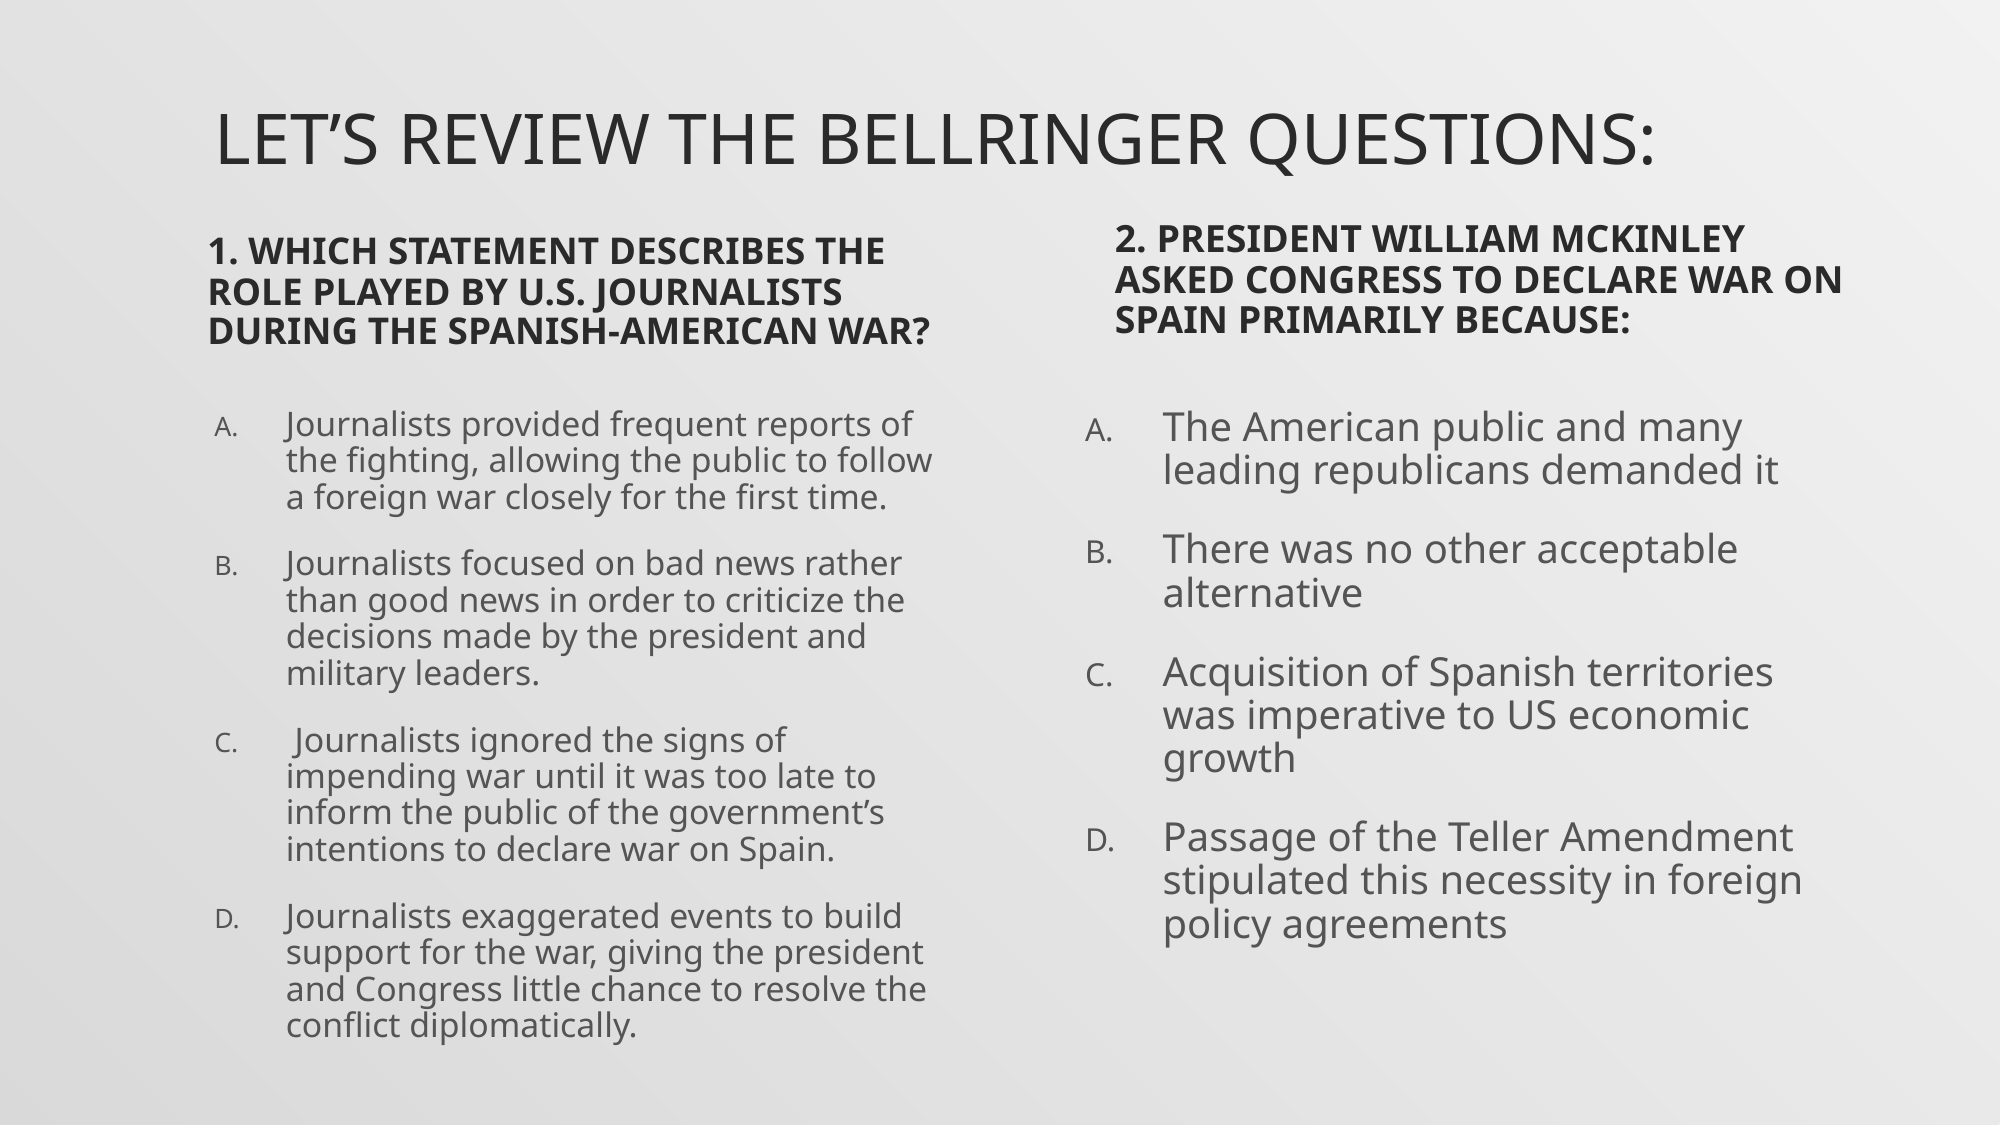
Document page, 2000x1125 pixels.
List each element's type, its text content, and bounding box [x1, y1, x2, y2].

title Let’s Review the BELLRINGER QUESTIONS: [199, 45, 1800, 188]
list 1. Which statement describes the role played by U.S. journalists during the Spanish-American war? [192, 212, 970, 374]
list 2. President William McKinley asked congress to declare war on Spain primarily because: [1099, 212, 1873, 350]
list Journalists provided frequent reports of the fighting, allowing the public to follow a foreign war closely for the first time. Journalists focused on bad news rather than good news in order to criticize the decisions made by the president and military leaders. Journalists ignored the signs of impending war until it was too late to inform the public of the government’s intentions to declare war on Spain. Journalists exaggerated events to build support for the war, giving the president and Congress little chance to resolve the conflict diplomatically. [192, 399, 970, 1063]
list The American public and many leading republicans demanded it There was no other acceptable alternative Acquisition of Spanish territories was imperative to US economic growth Passage of the Teller Amendment stipulated this necessity in foreign policy agreements [1062, 399, 1835, 963]
